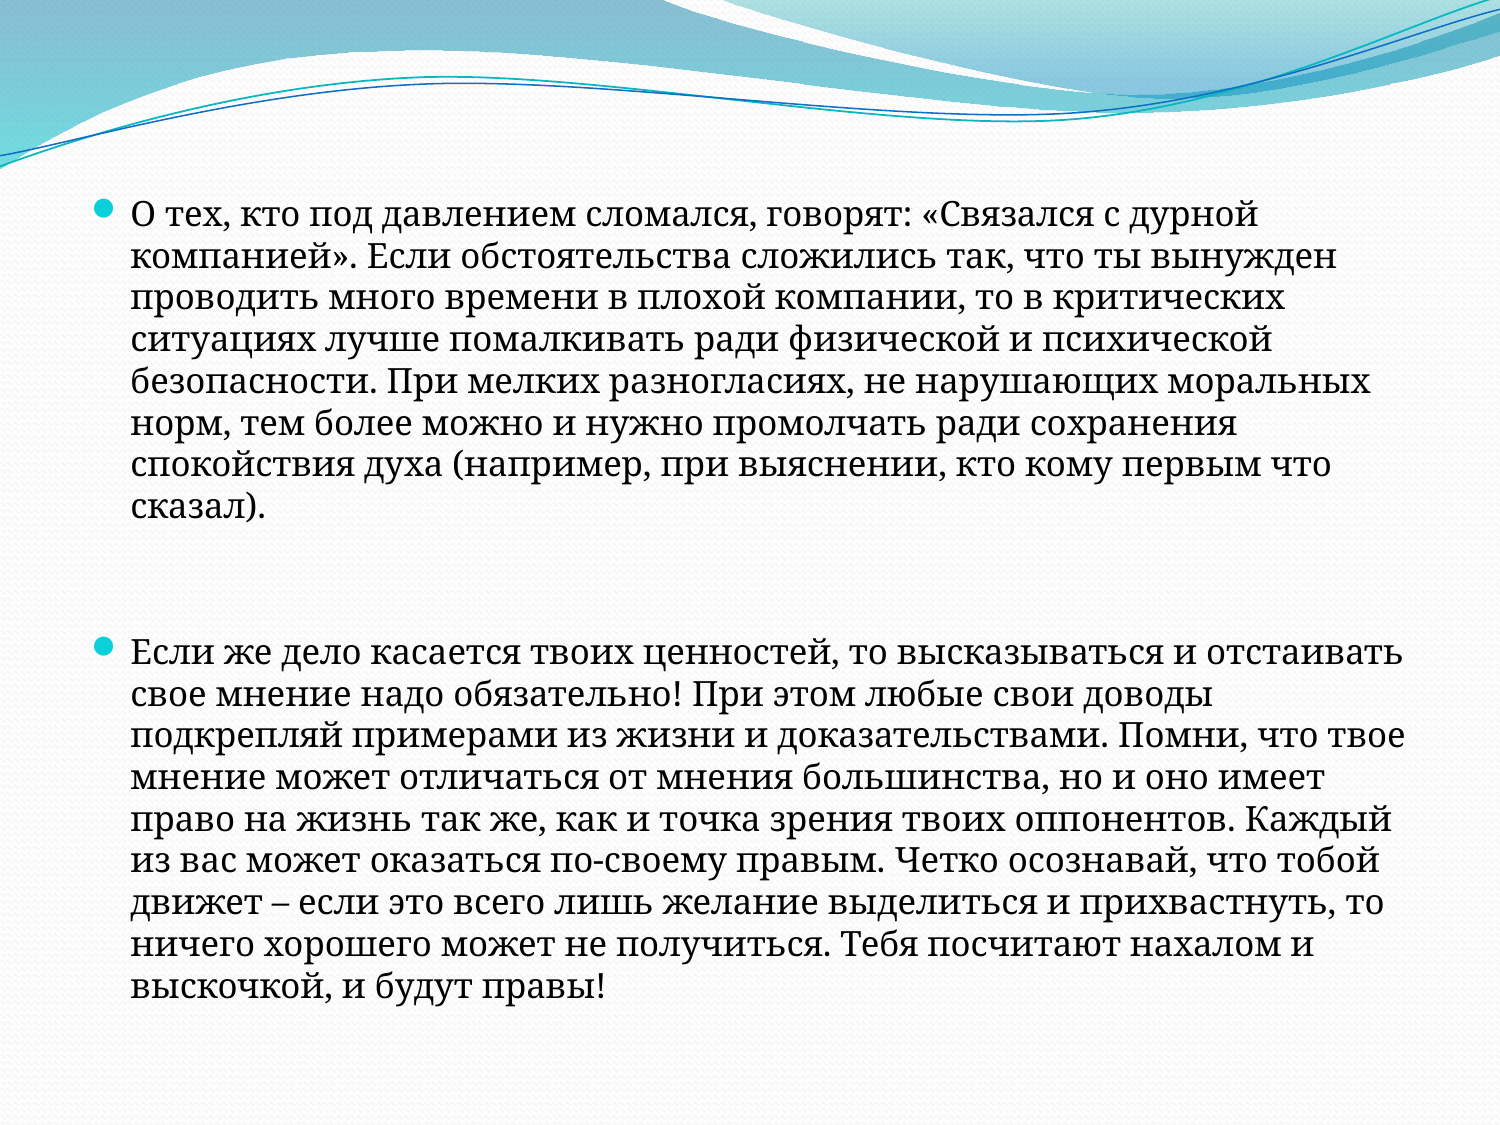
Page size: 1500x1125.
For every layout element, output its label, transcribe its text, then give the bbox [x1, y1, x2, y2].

list О тех, кто под давлением сломался, говорят: «Связался с дурной компанией». Если обстоятельства сложились так, что ты вынужден проводить много времени в плохой компании, то в критических ситуациях лучше помалкивать ради физической и психической безопасности. При мелких разногласиях, не нарушающих моральных норм, тем более можно и нужно промолчать ради сохранения спокойствия духа (например, при выяснении, кто кому первым что сказал). Если же дело касается твоих ценностей, то высказываться и отстаивать свое мнение надо обязательно! При этом любые свои доводы подкрепляй примерами из жизни и доказательствами. Помни, что твое мнение может отличаться от мнения большинства, но и оно имеет право на жизнь так же, как и точка зрения твоих оппонентов. Каждый из вас может оказаться по-своему правым. Четко осознавай, что тобой движет – если это всего лишь желание выделиться и прихвастнуть, то ничего хорошего может не получиться. Тебя посчитают нахалом и выскочкой, и будут правы! [76, 184, 1427, 1026]
